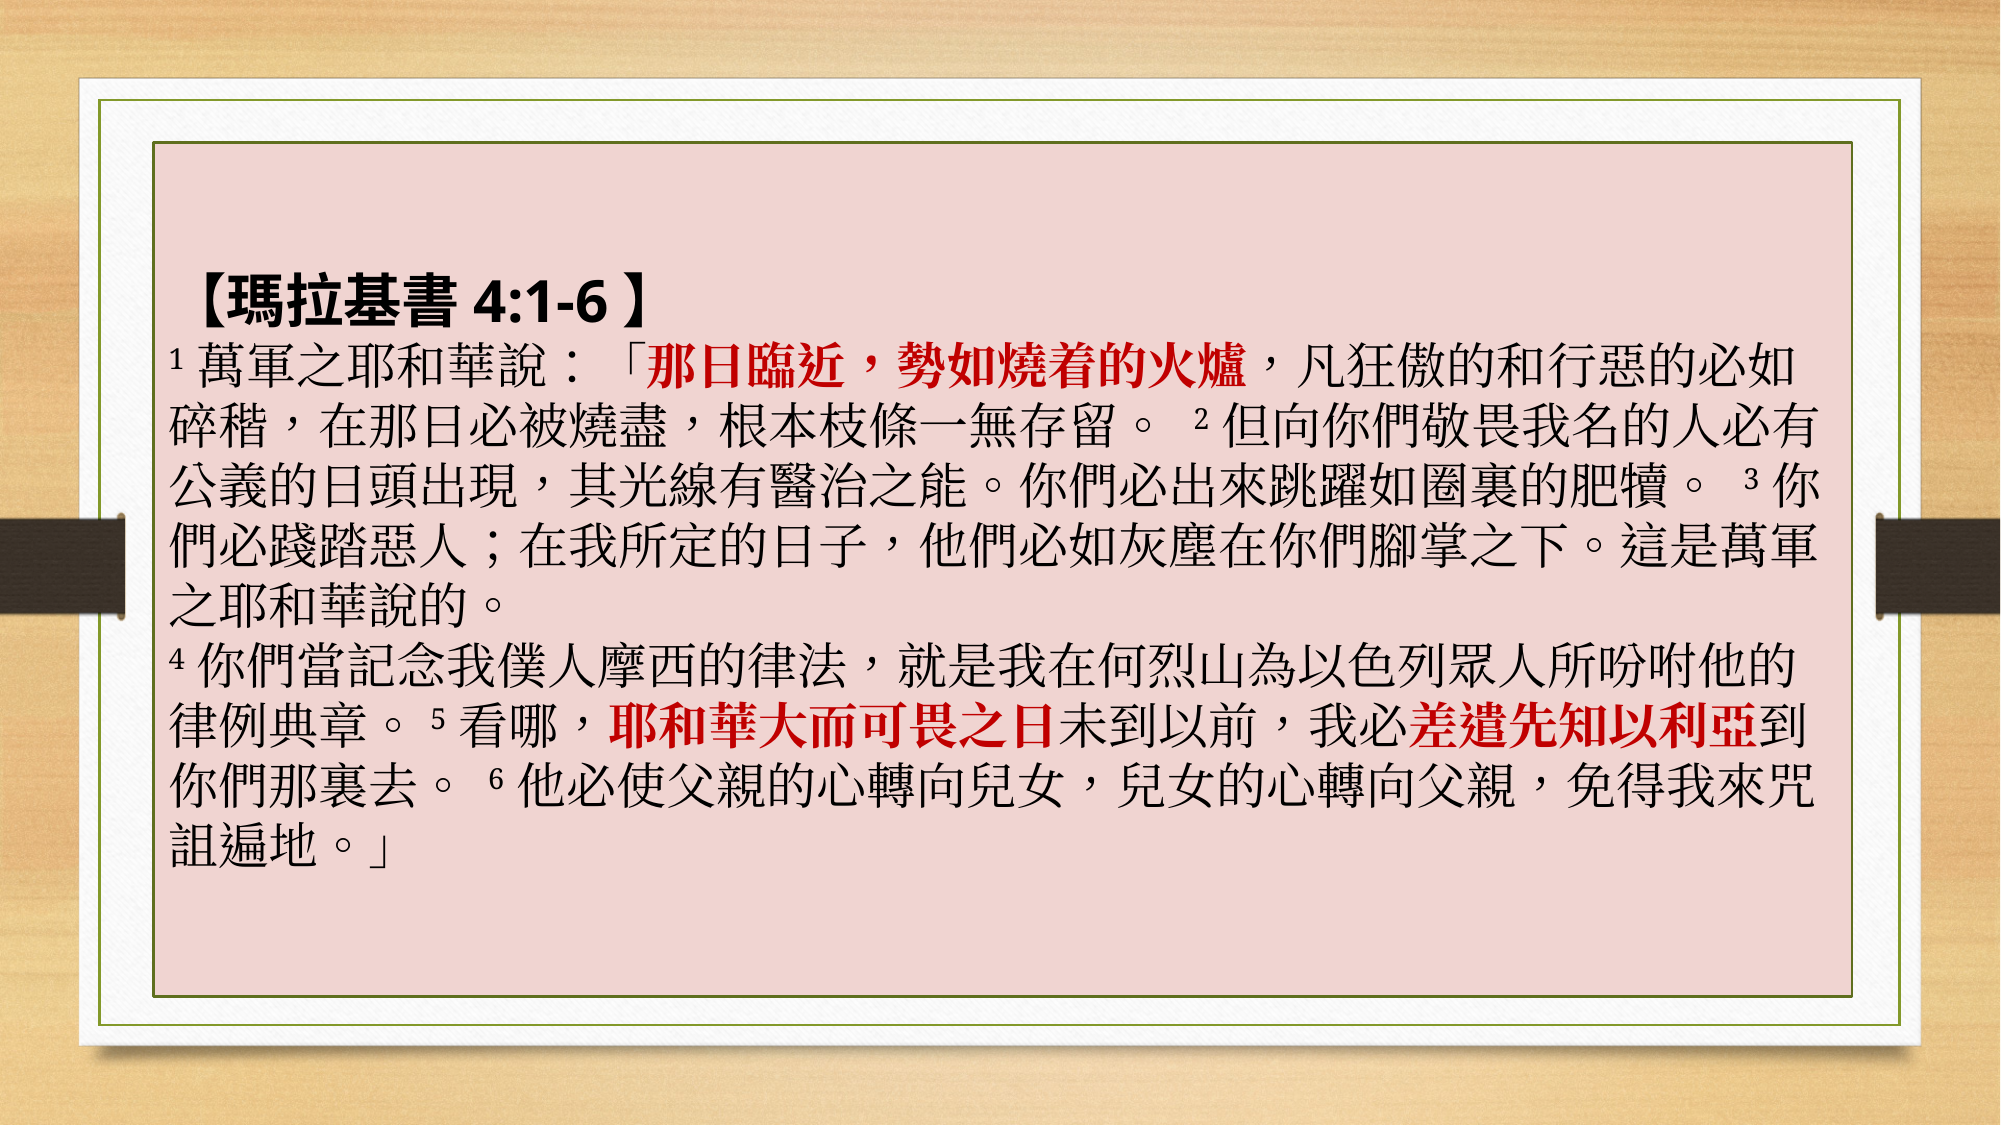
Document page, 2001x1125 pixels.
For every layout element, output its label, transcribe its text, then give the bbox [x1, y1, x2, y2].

picture [0, 0, 2001, 1125]
text_box 【瑪拉基書4:1-6】 1萬軍之耶和華說：「那日臨近，勢如燒着的火爐，凡狂傲的和行惡的必如碎稭，在那日必被燒盡，根本枝條一無存留。 2但向你們敬畏我名的人必有公義的日頭出現，其光線有醫治之能。你們必出來跳躍如圈裏的肥犢。 3你們必踐踏惡人；在我所定的日子，他們必如灰塵在你們腳掌之下。這是萬軍之耶和華說的。 4你們當記念我僕人摩西的律法，就是我在何烈山為以色列眾人所吩咐他的律例典章。5看哪，耶和華大而可畏之日未到以前，我必差遣先知以利亞到你們那裏去。 6他必使父親的心轉向兒女，兒女的心轉向父親，免得我來咒詛遍地。」 [153, 142, 1853, 997]
